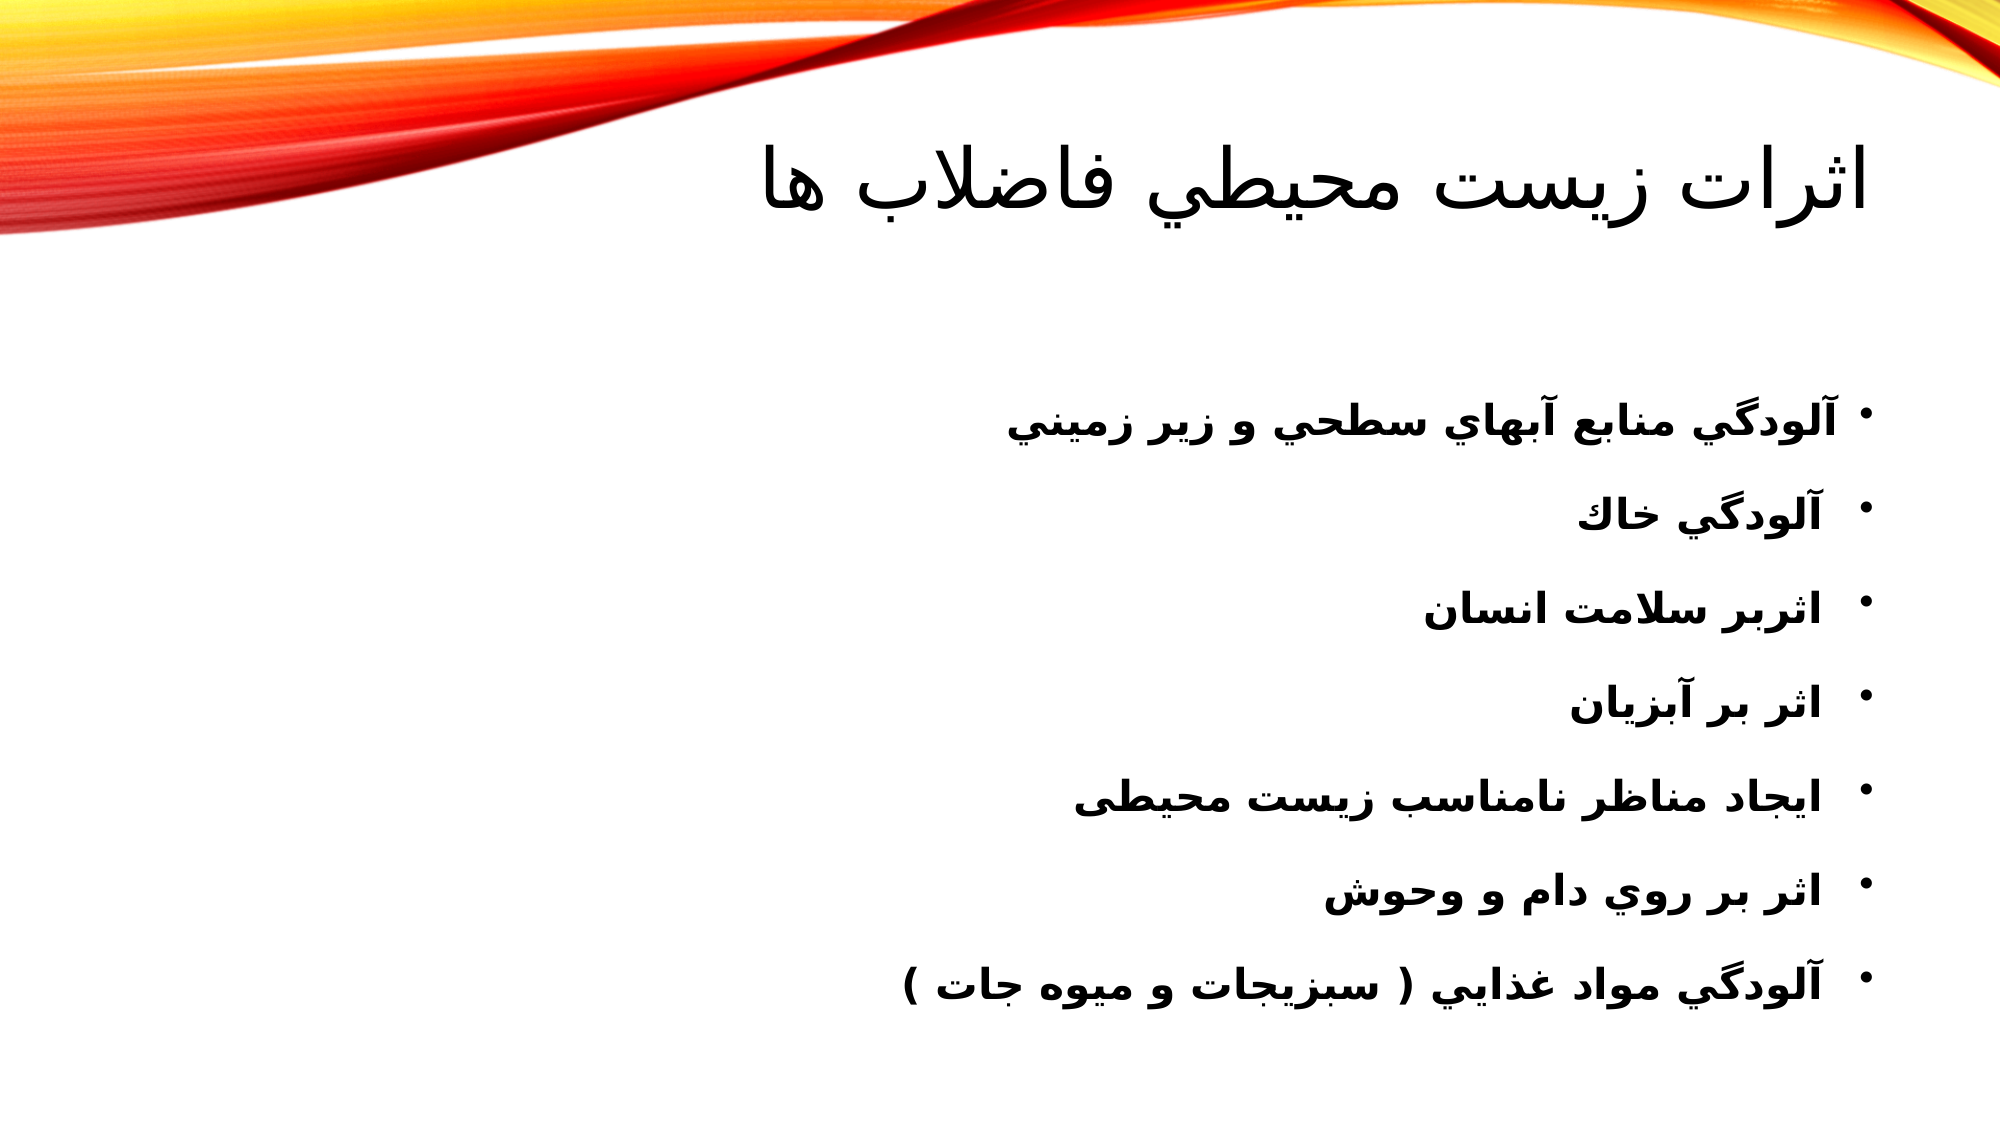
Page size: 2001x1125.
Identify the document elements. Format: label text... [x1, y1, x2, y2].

title اثرات زيست محيطي فاضلاب ها [474, 125, 1888, 338]
picture [0, 0, 2000, 237]
list آلودگي منابع آبهاي سطحي و زير زميني آلودگي خاك اثربر سلامت انسان اثر بر آبزيان ايجاد مناظر نامناسب زیست محيطی اثر بر روي دام و وحوش آلودگي مواد غذايي ( سبزيجات و ميوه جات ) [112, 360, 1888, 1021]
